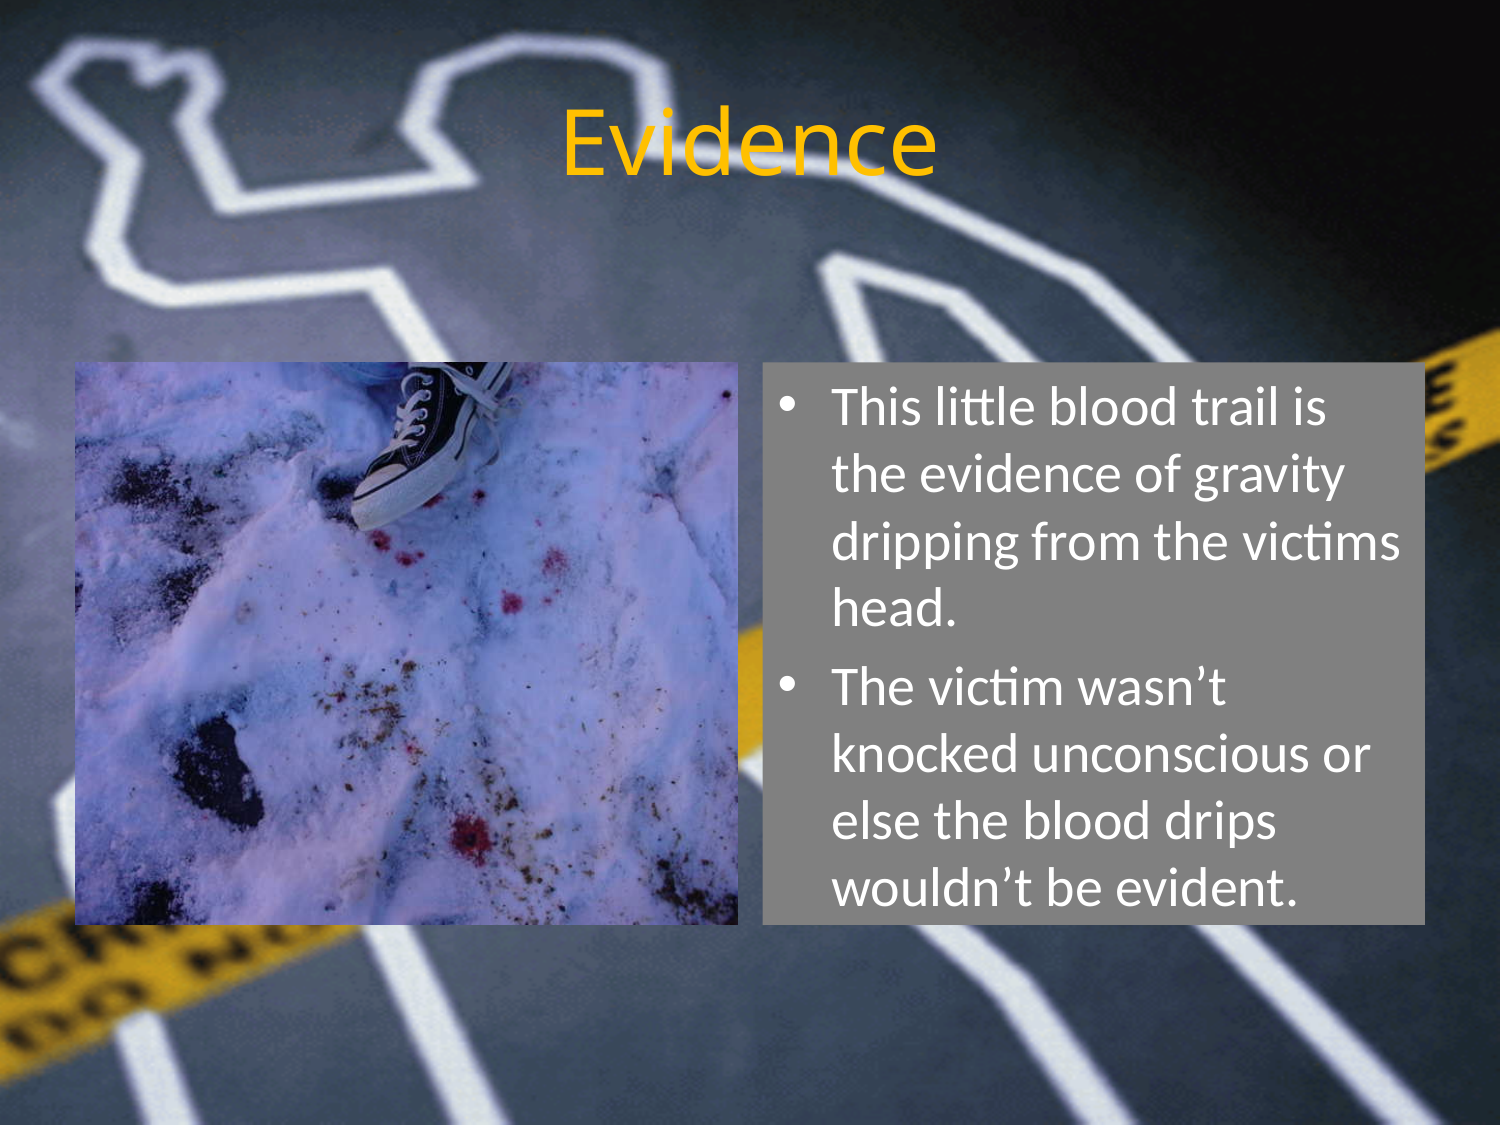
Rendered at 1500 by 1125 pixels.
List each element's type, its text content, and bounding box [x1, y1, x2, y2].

list This little blood trail is the evidence of gravity dripping from the victims head. The victim wasn’t knocked unconscious or else the blood drips wouldn’t be evident. [762, 362, 1425, 925]
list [74, 362, 738, 926]
picture [0, 0, 1500, 1125]
title Evidence [75, 45, 1425, 233]
